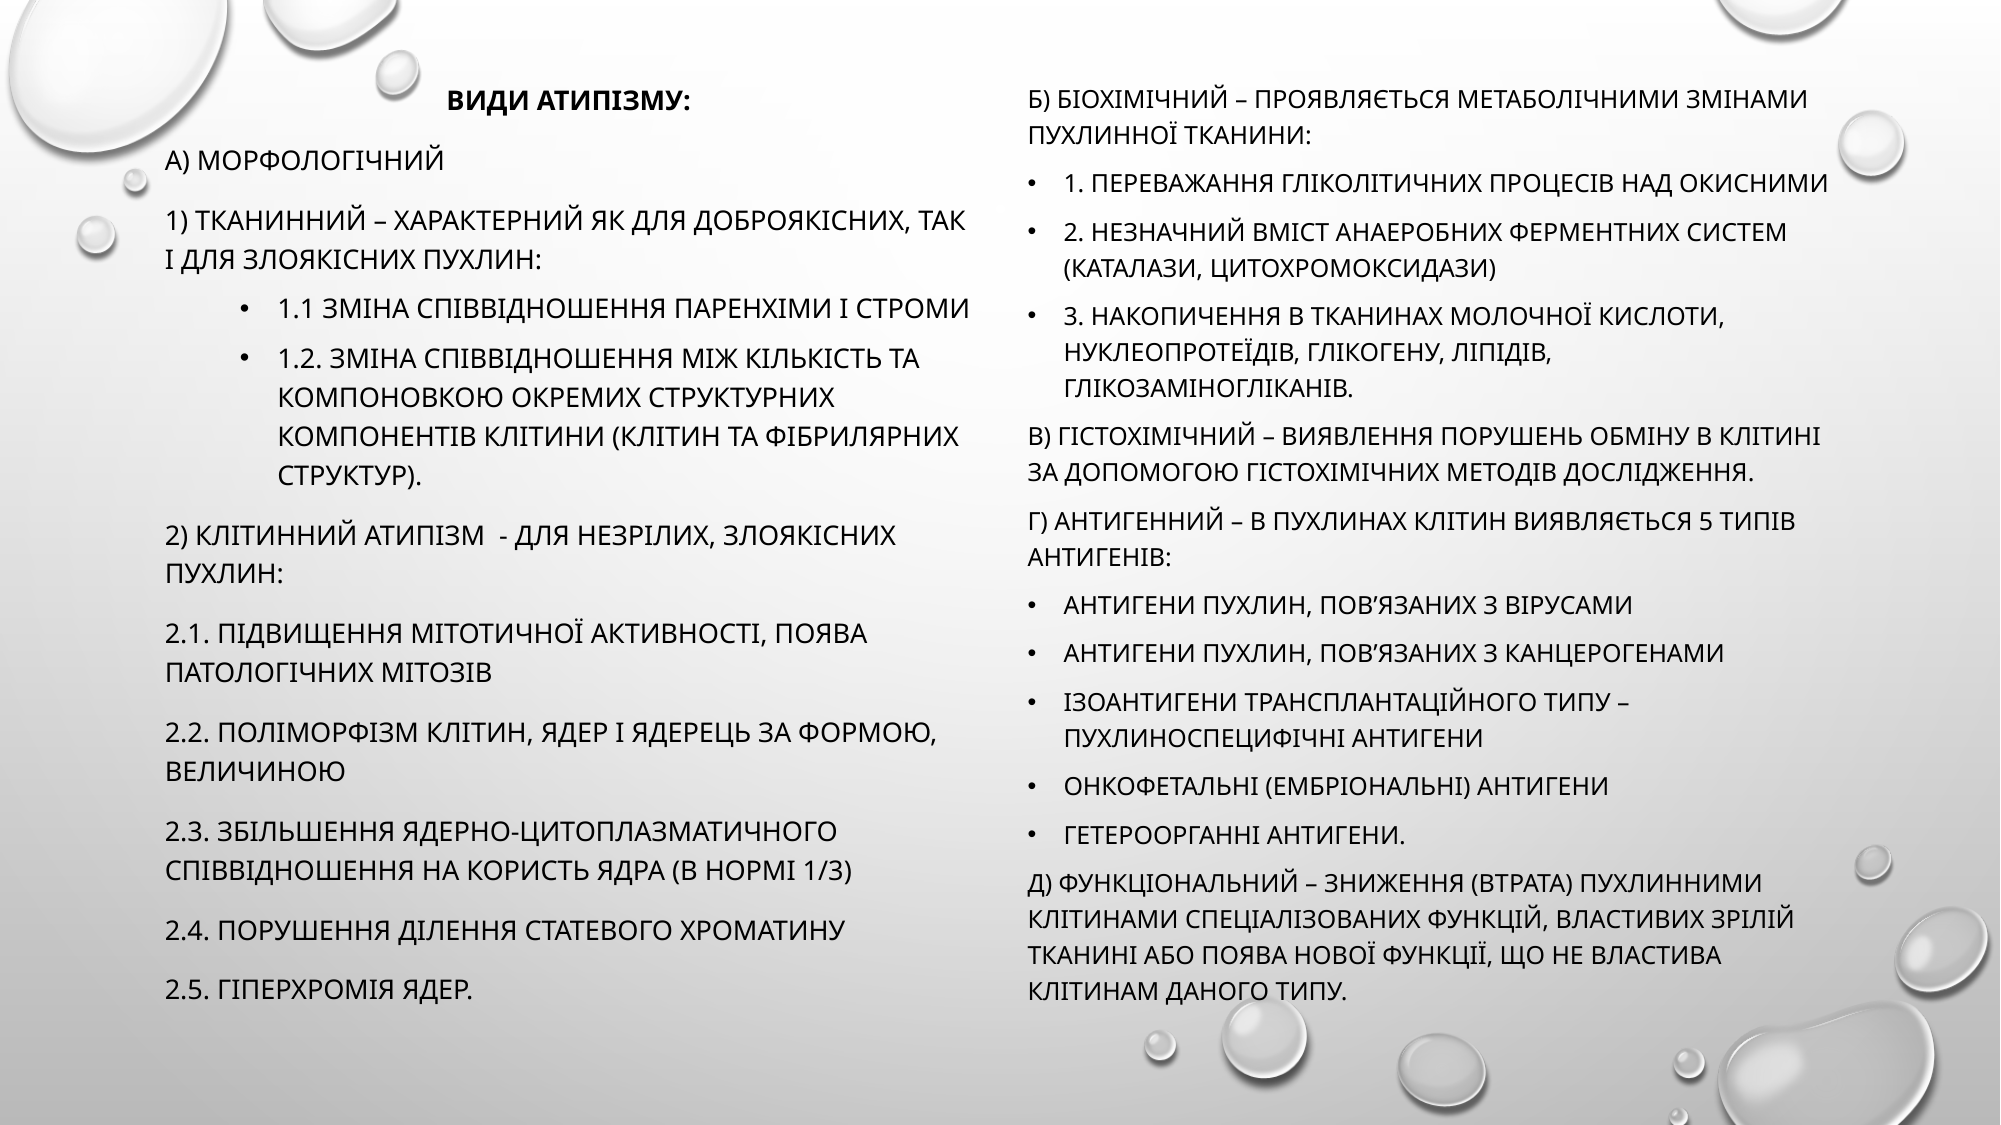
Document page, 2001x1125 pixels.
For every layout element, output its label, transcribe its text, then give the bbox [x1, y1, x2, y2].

list Види атипізму: А) Морфологічний 1) Тканинний – характерний як для доброякісних, так і для злоякісних пухлин: 1.1 Зміна співвідношення паренхіми і строми 1.2. Зміна співвідношення між кількість та компоновкою окремих структурних компонентів клітини (клітин та фібрилярних структур). 2) Клітинний атипізм - для незрілих, злоякісних пухлин: 2.1. підвищення мітотичної активності, поява патологічних мітозів 2.2. поліморфізм клітин, ядер і ядерець за формою, величиною 2.3. Збільшення ядерно-цитоплазматичного співвідношення на користь ядра (в нормі 1/3) 2.4. порушення ділення статевого хроматину 2.5. гіперхромія ядер. [149, 69, 988, 1078]
picture [0, 0, 2000, 1125]
list Б) Біохімічний – проявляється метаболічними змінами пухлинної тканини: 1. Переважання гліколітичних процесів над окисними 2. Незначний вміст анаеробних ферментних систем (каталази, цитохромоксидази) 3. Накопичення в тканинах молочної кислоти, нуклеопротеїдів, глікогену, ліпідів, глікозаміногліканів. В) Гістохімічний – виявлення порушень обміну в клітині за допомогою гістохімічних методів дослідження. Г) Антигенний – в пухлинах клітин виявляється 5 типів антигенів: Антигени пухлин, пов’язаних з вірусами Антигени пухлин, пов’язаних з канцерогенами Ізоантигени трансплантаційного типу – пухлиноспецифічні антигени Онкофетальні (ембріональні) антигени Гетероорганні антигени. Д) Функціональний – зниження (втрата) пухлинними клітинами спеціалізованих функцій, властивих зрілій тканині або поява нової функції, що не властива клітинам даного типу. [1012, 69, 1850, 1078]
